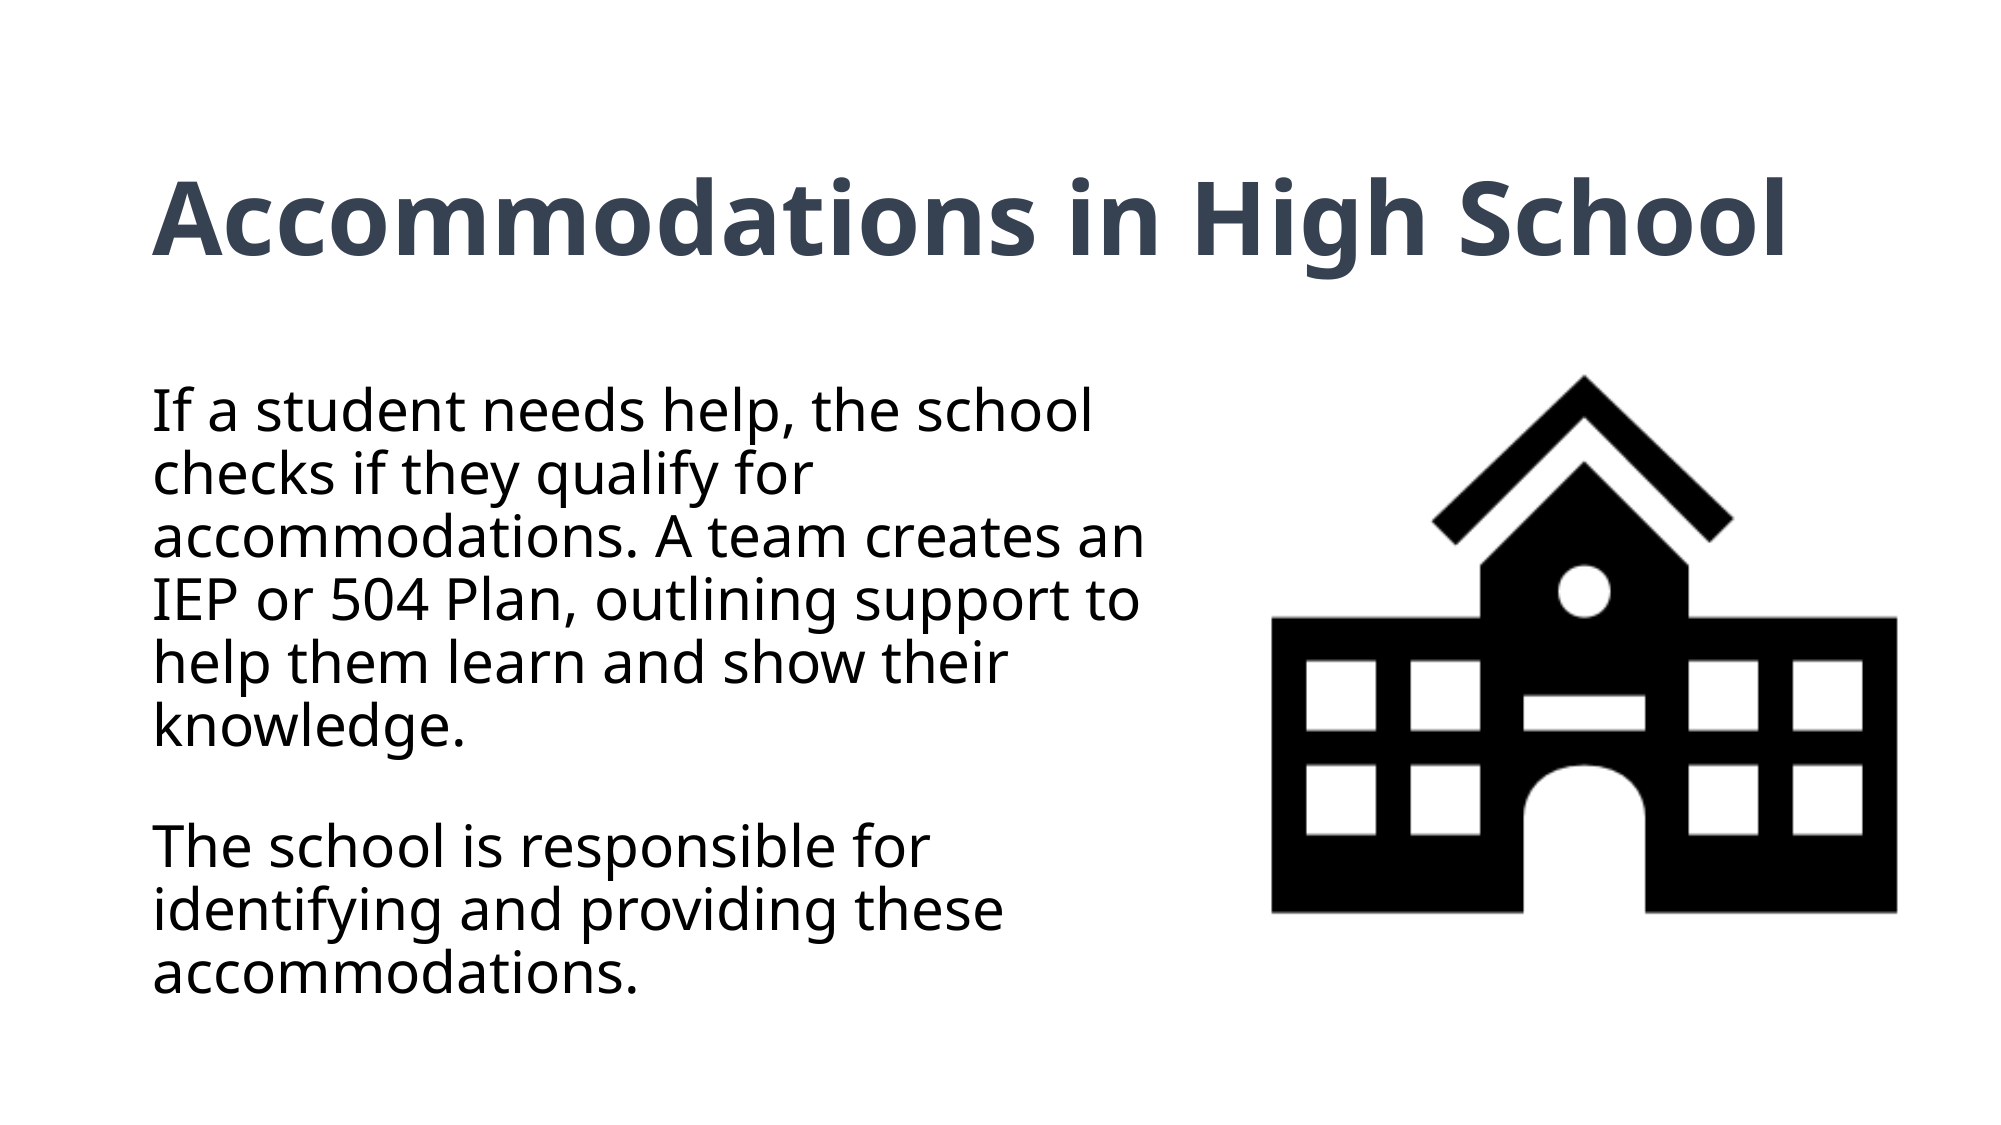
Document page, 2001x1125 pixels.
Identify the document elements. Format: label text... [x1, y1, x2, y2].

picture [1167, 227, 2000, 1062]
title Accommodations in High School [137, 113, 1863, 332]
list If a student needs help, the school checks if they qualify for accommodations. A team creates an IEP or 504 Plan, outlining support to help them learn and show their knowledge. The school is responsible for identifying and providing these accommodations. [137, 373, 1167, 1012]
